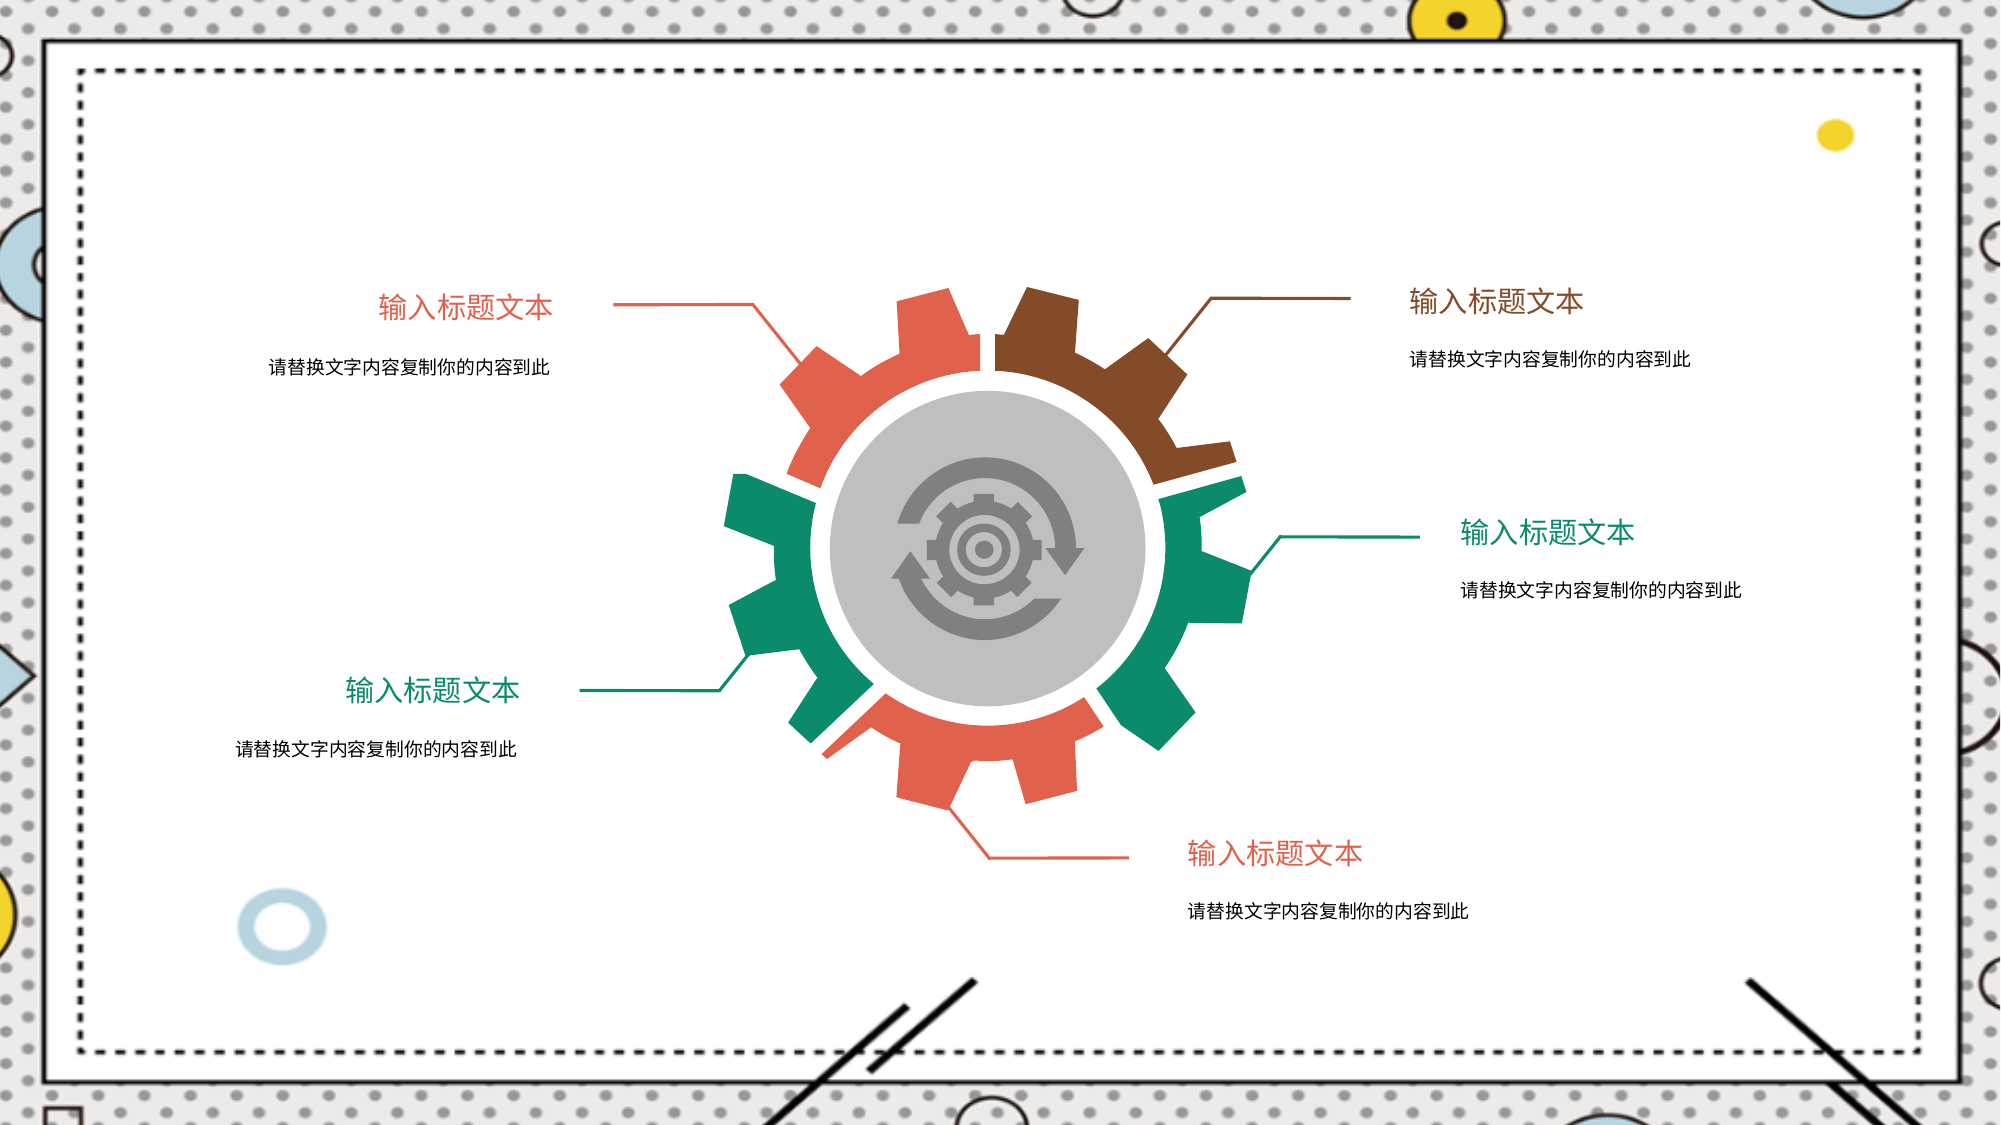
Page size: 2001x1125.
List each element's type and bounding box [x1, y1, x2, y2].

text_box [1401, 504, 1799, 646]
text_box [579, 286, 1420, 859]
text_box [1128, 826, 1526, 967]
text_box [1350, 273, 1764, 415]
text_box [185, 280, 614, 423]
text_box [167, 662, 580, 805]
picture [0, 0, 2001, 1125]
